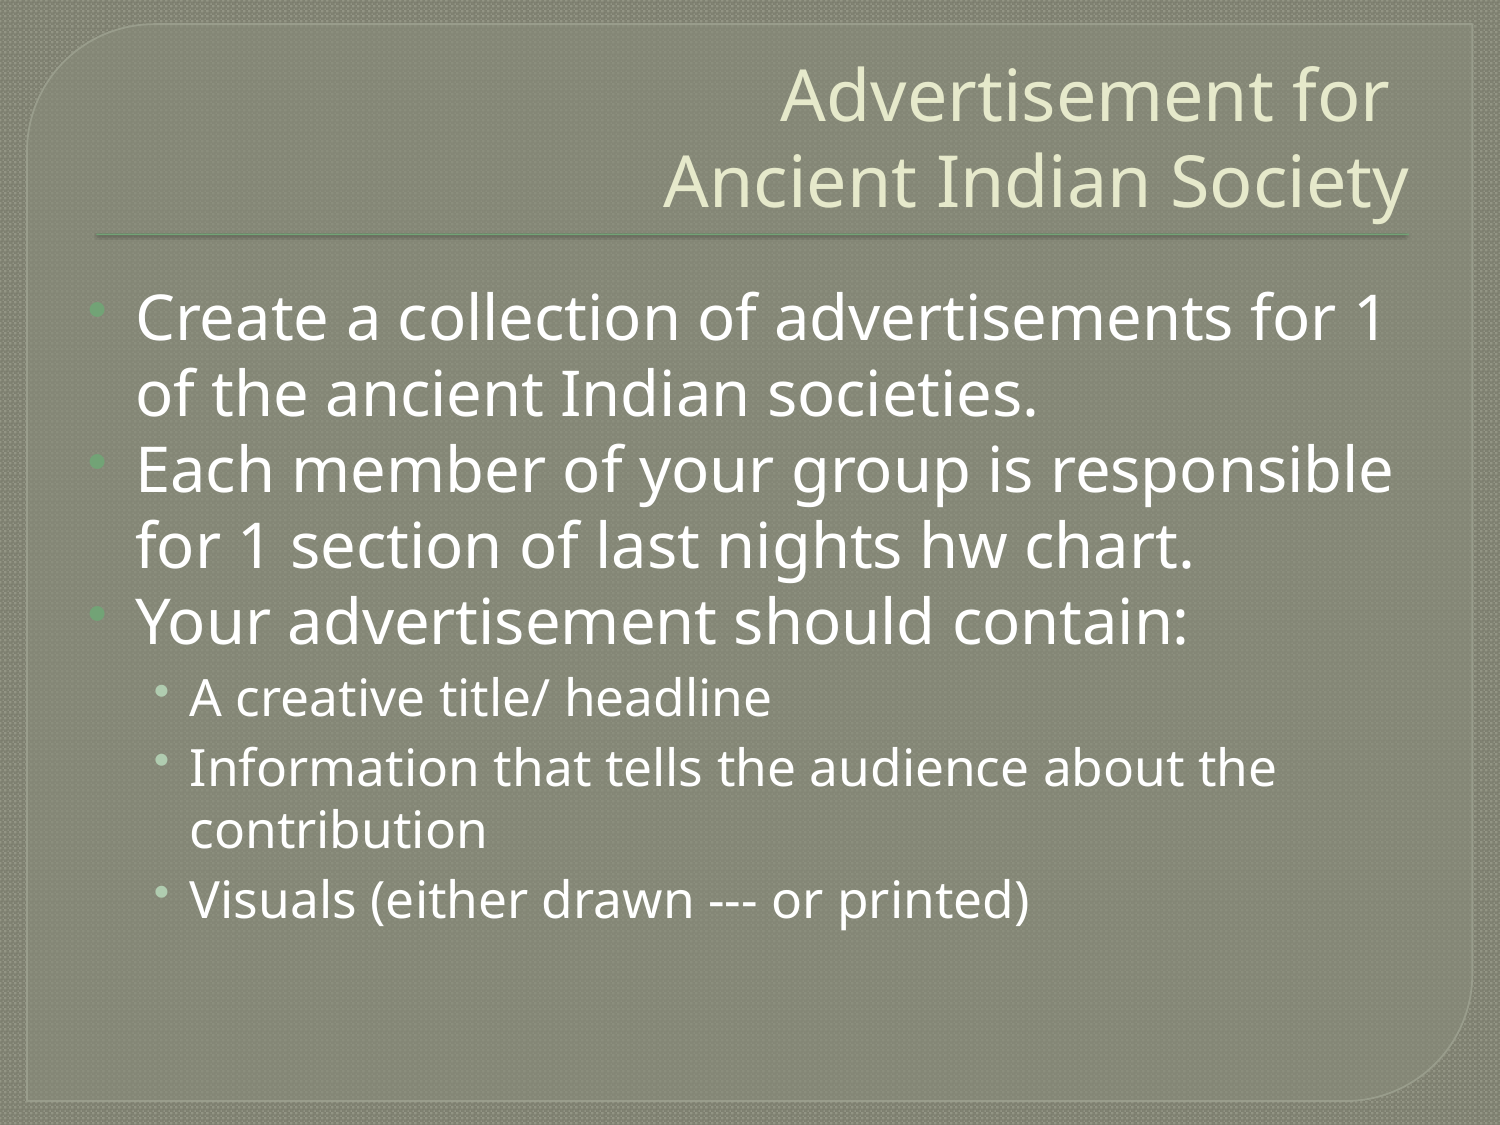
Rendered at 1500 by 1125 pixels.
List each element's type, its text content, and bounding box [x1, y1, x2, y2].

list Create a collection of advertisements for 1 of the ancient Indian societies. Each member of your group is responsible for 1 section of last nights hw chart. Your advertisement should contain: A creative title/ headline Information that tells the audience about the contribution Visuals (either drawn --- or printed) [75, 270, 1425, 1013]
title Advertisement for Ancient Indian Society [75, 41, 1425, 230]
